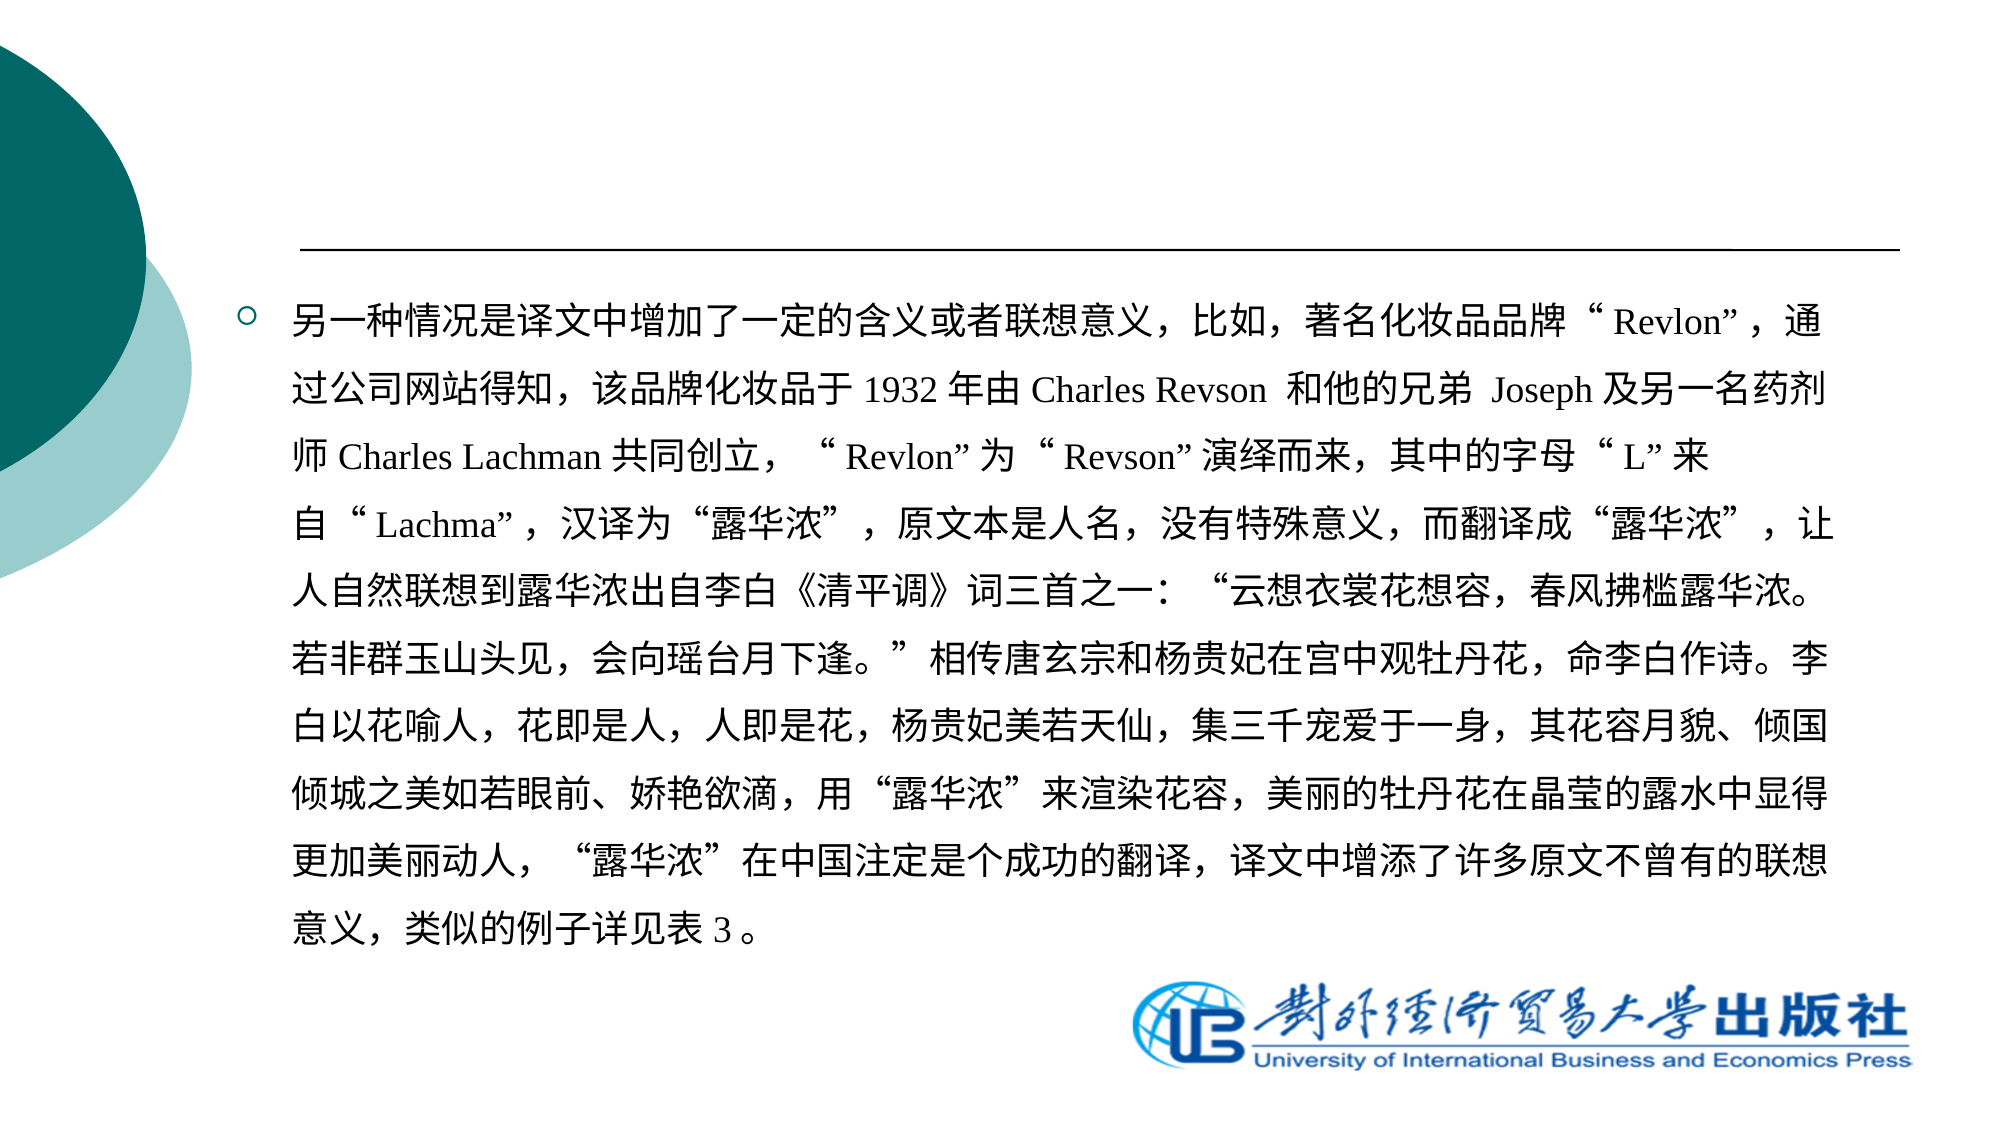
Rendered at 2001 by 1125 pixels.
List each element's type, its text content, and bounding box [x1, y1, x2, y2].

picture [1873, 922, 2000, 1125]
list 另一种情况是译文中增加了一定的含义或者联想意义，比如，著名化妆品品牌“Revlon”，通过公司网站得知，该品牌化妆品于1932年由Charles Revson 和他的兄弟 Joseph及另一名药剂师Charles Lachman共同创立，“Revlon”为“Revson”演绎而来，其中的字母“L”来自“Lachma”，汉译为“露华浓”，原文本是人名，没有特殊意义，而翻译成“露华浓”，让人自然联想到露华浓出自李白《清平调》词三首之一：“云想衣裳花想容，春风拂槛露华浓。若非群玉山头见，会向瑶台月下逢。”相传唐玄宗和杨贵妃在宫中观牡丹花，命李白作诗。李白以花喻人，花即是人，人即是花，杨贵妃美若天仙，集三千宠爱于一身，其花容月貌、倾国倾城之美如若眼前、娇艳欲滴，用“露华浓”来渲染花容，美丽的牡丹花在晶莹的露水中显得更加美丽动人，“露华浓”在中国注定是个成功的翻译，译文中增添了许多原文不曾有的联想意义，类似的例子详见表3。 [220, 266, 1873, 1125]
